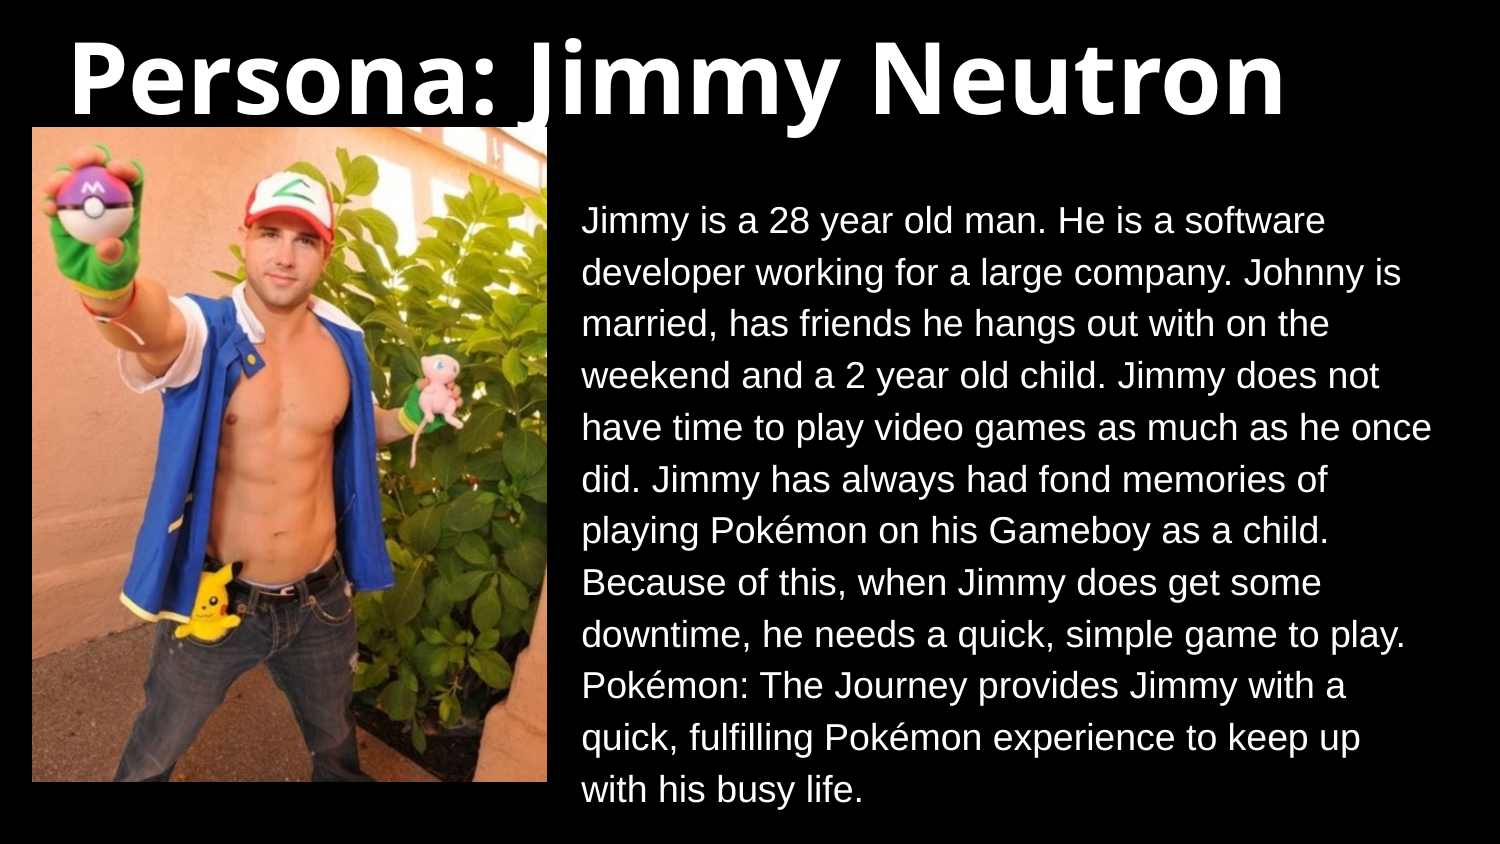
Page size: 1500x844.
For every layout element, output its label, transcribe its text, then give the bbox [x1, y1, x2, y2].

picture [32, 127, 547, 782]
title Persona: Jimmy Neutron [51, 0, 1449, 94]
list Jimmy is a 28 year old man. He is a software developer working for a large company. Johnny is married, has friends he hangs out with on the weekend and a 2 year old child. Jimmy does not have time to play video games as much as he once did. Jimmy has always had fond memories of playing Pokémon on his Gameboy as a child. Because of this, when Jimmy does get some downtime, he needs a quick, simple game to play. Pokémon: The Journey provides Jimmy with a quick, fulfilling Pokémon experience to keep up with his busy life. [566, 174, 1449, 735]
